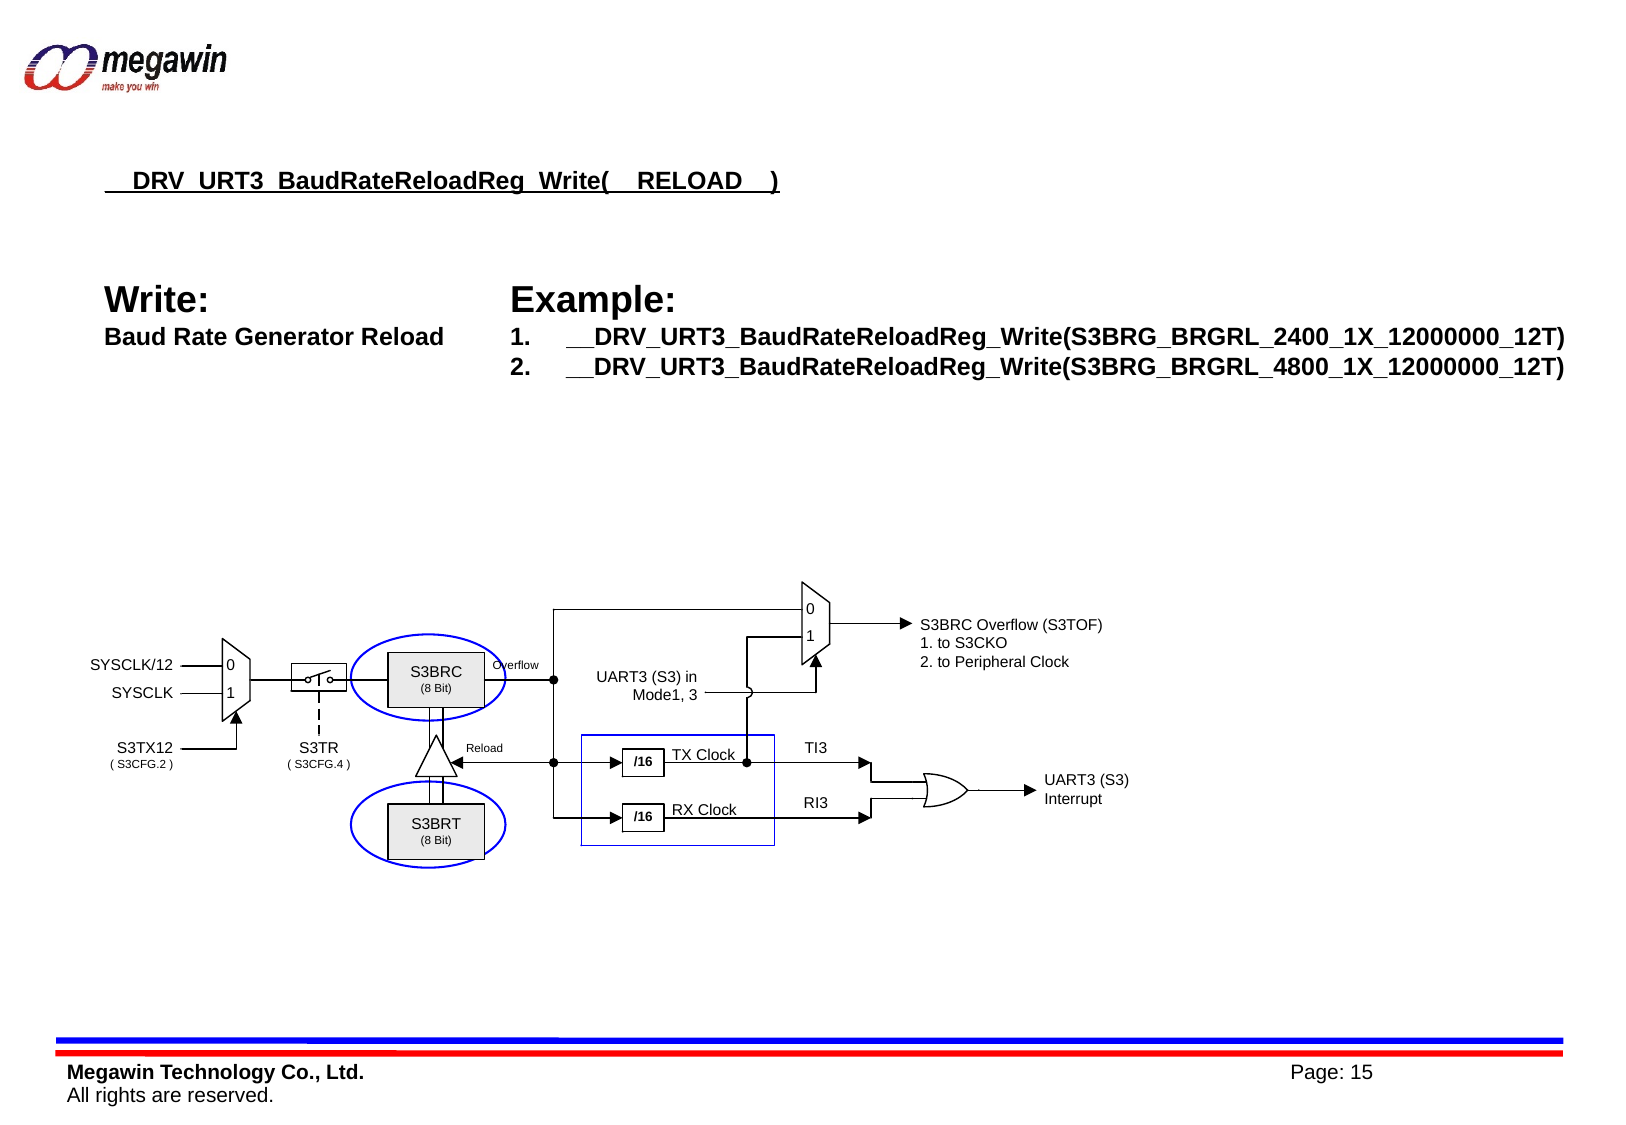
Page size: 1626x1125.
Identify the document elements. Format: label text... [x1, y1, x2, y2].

text_box __DRV_URT3_BaudRateReloadReg_Write(__RELOAD__) [90, 157, 795, 203]
text_box [389, 863, 467, 869]
text_box Write: Baud Rate Generator Reload [89, 267, 475, 358]
picture [87, 579, 1136, 863]
text_box Example: __DRV_URT3_BaudRateReloadReg_Write(S3BRG_BRGRL_2400_1X_12000000_12T) 2. __DRV_URT3_BaudRateReloadReg_Write(S3BRG_BRGRL_4800_1X_12000000_12T) [495, 267, 1625, 388]
picture [19, 37, 231, 97]
